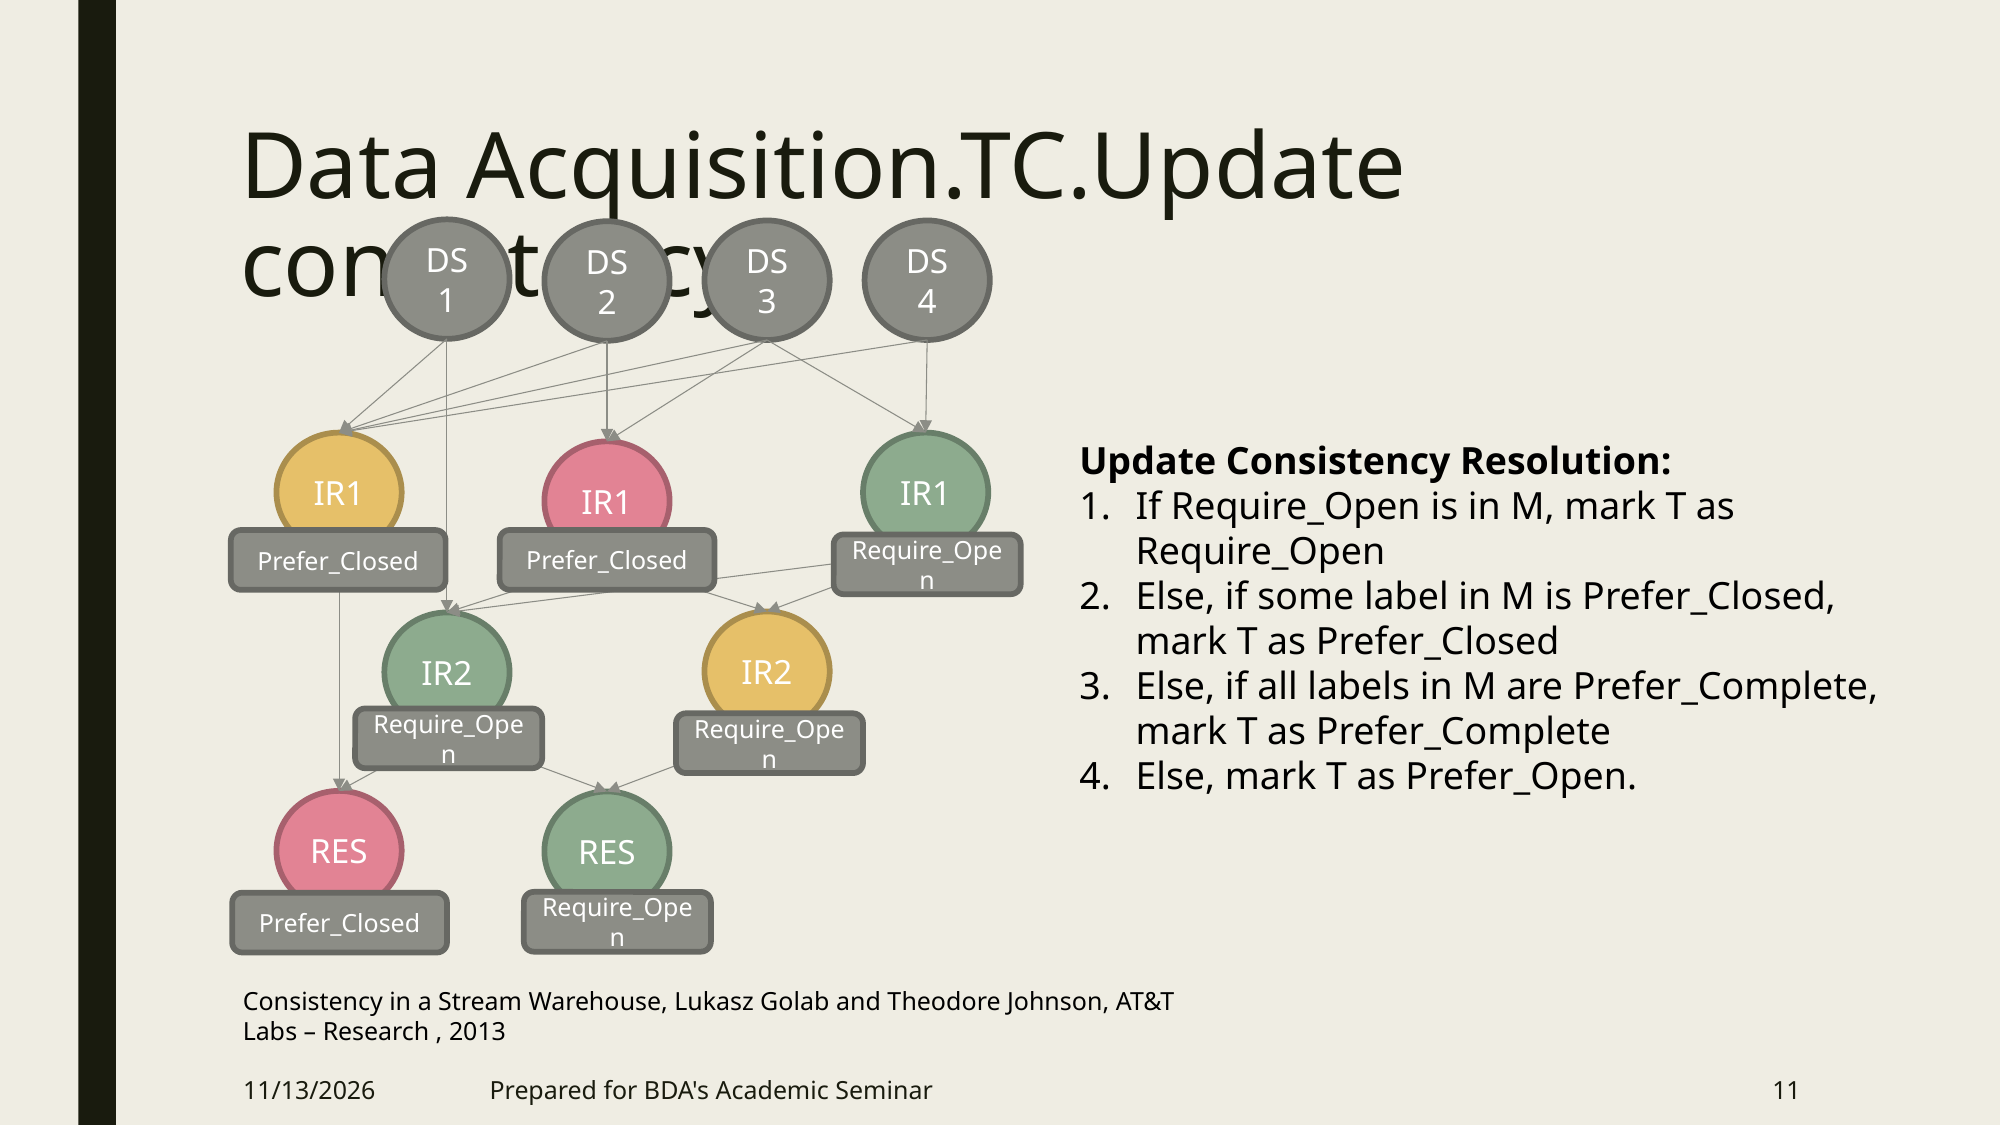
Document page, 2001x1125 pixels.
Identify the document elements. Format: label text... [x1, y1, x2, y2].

text_box Prefer_Closed [229, 889, 450, 956]
slide_number 11 [1553, 1058, 1816, 1125]
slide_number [228, 1058, 426, 1125]
text_box Update Consistency Resolution: If Require_Open is in M, mark T as Require_Open Else, if some label in M is Prefer_Closed, mark T as Prefer_Closed Else, if all labels in M are Prefer_Complete, mark T as Prefer_Complete Else, mark T as Prefer_Open. [1064, 430, 1938, 805]
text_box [276, 219, 990, 911]
text_box Require_Open [520, 911, 714, 955]
text_box Prefer_Closed [227, 527, 276, 593]
title Data Acquisition.TC.Update consistency [225, 112, 1800, 357]
text_box Require_Open [990, 531, 1024, 598]
footer Prepared for BDA's Academic Seminar [474, 1058, 1505, 1125]
text_box Consistency in a Stream Warehouse, Lukasz Golab and Theodore Johnson, AT&T Labs – Research , 2013 [228, 978, 1229, 1053]
